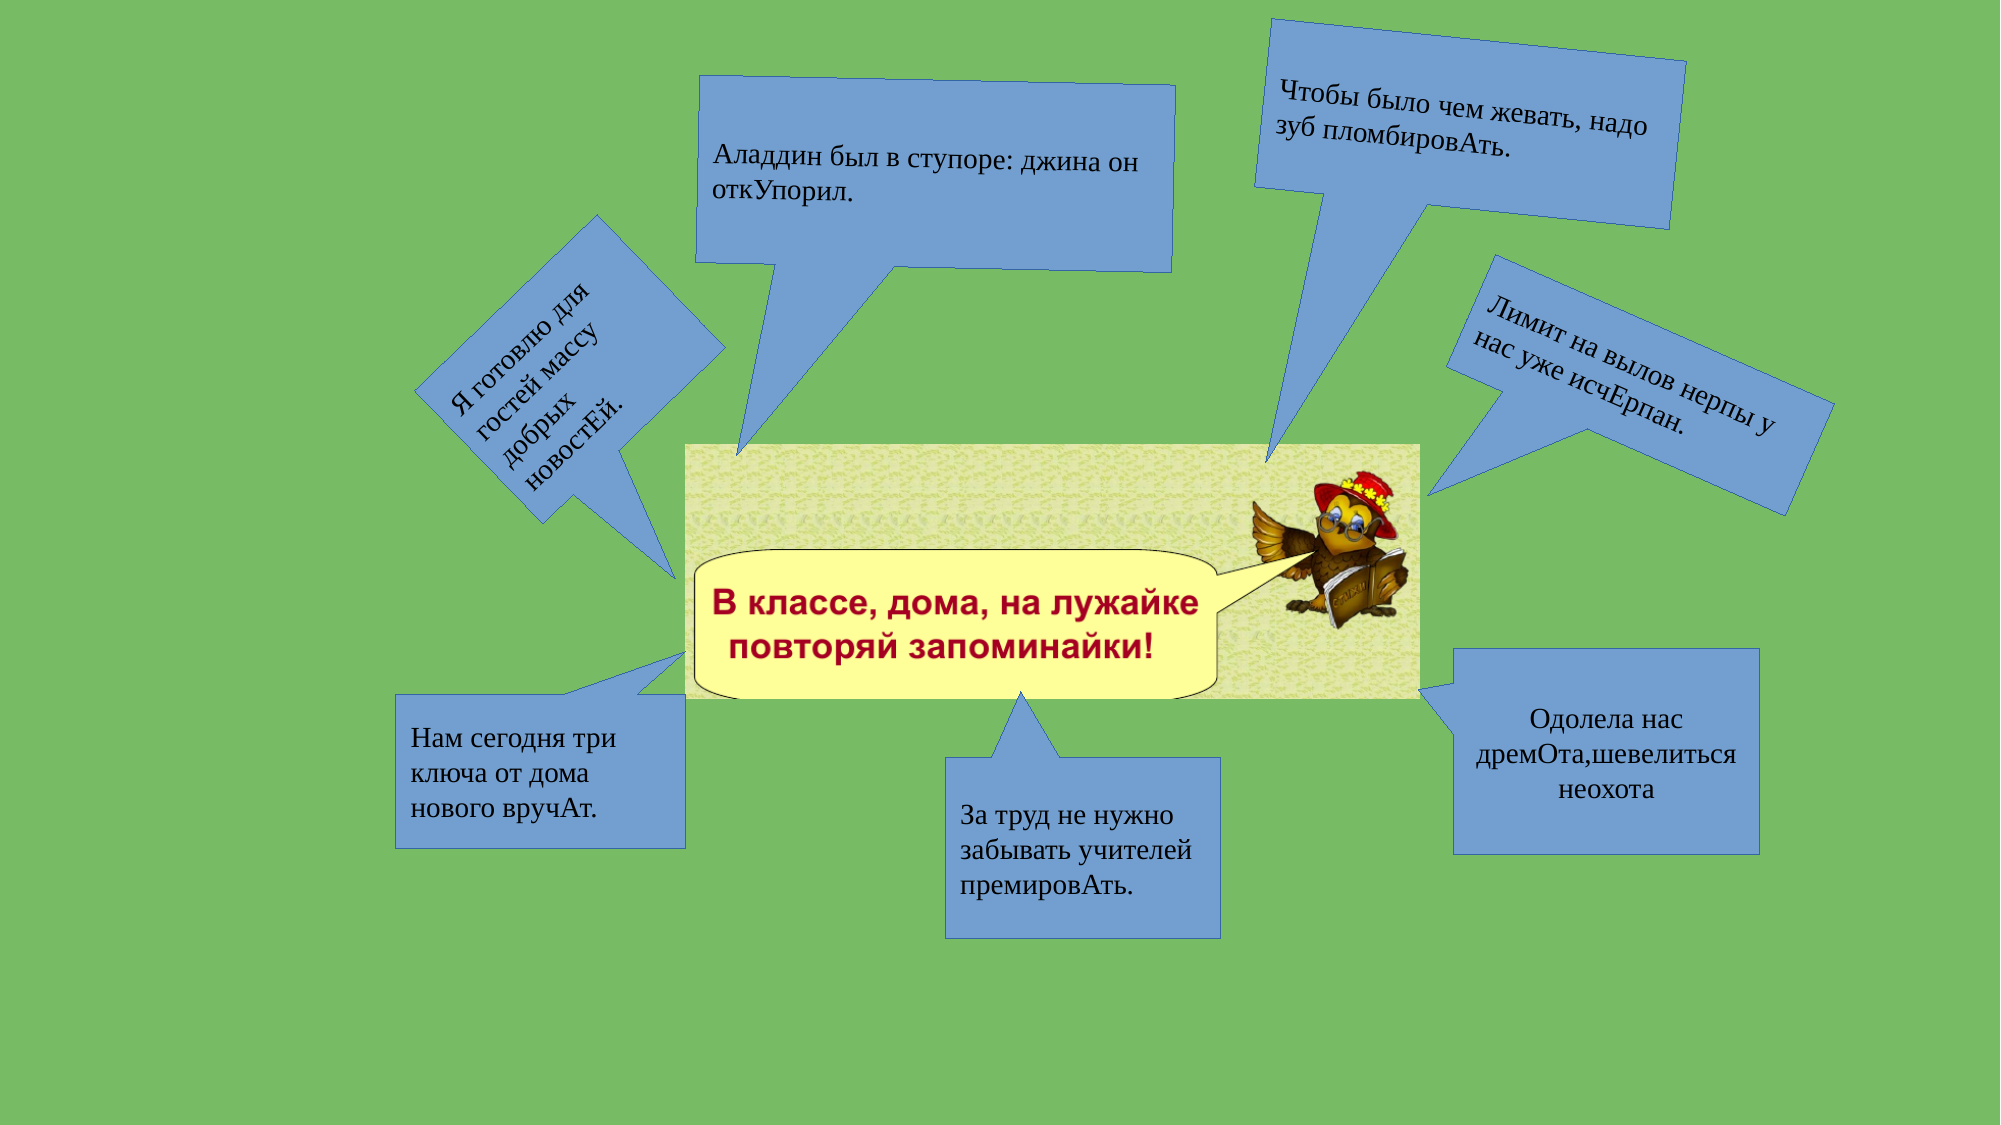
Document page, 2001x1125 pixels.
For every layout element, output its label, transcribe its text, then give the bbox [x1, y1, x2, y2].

text_box Я готовлю для гостей массу добрых новостЕй. [414, 214, 726, 579]
text_box Лимит на вылов нерпы у нас уже исчЕрпан. [1427, 254, 1835, 516]
picture [685, 444, 1420, 699]
text_box Чтобы было чем жевать, надо зуб пломбировАть. [1254, 18, 1687, 444]
text_box Аладдин был в ступоре: джина он откУпорил. [695, 75, 1176, 444]
text_box Одолела нас дремОта,шевелиться неохота [1420, 648, 1760, 855]
text_box Нам сегодня три ключа от дома нового вручАт. [395, 651, 686, 849]
text_box За труд не нужно забывать учителей премировАть. [945, 699, 1221, 939]
